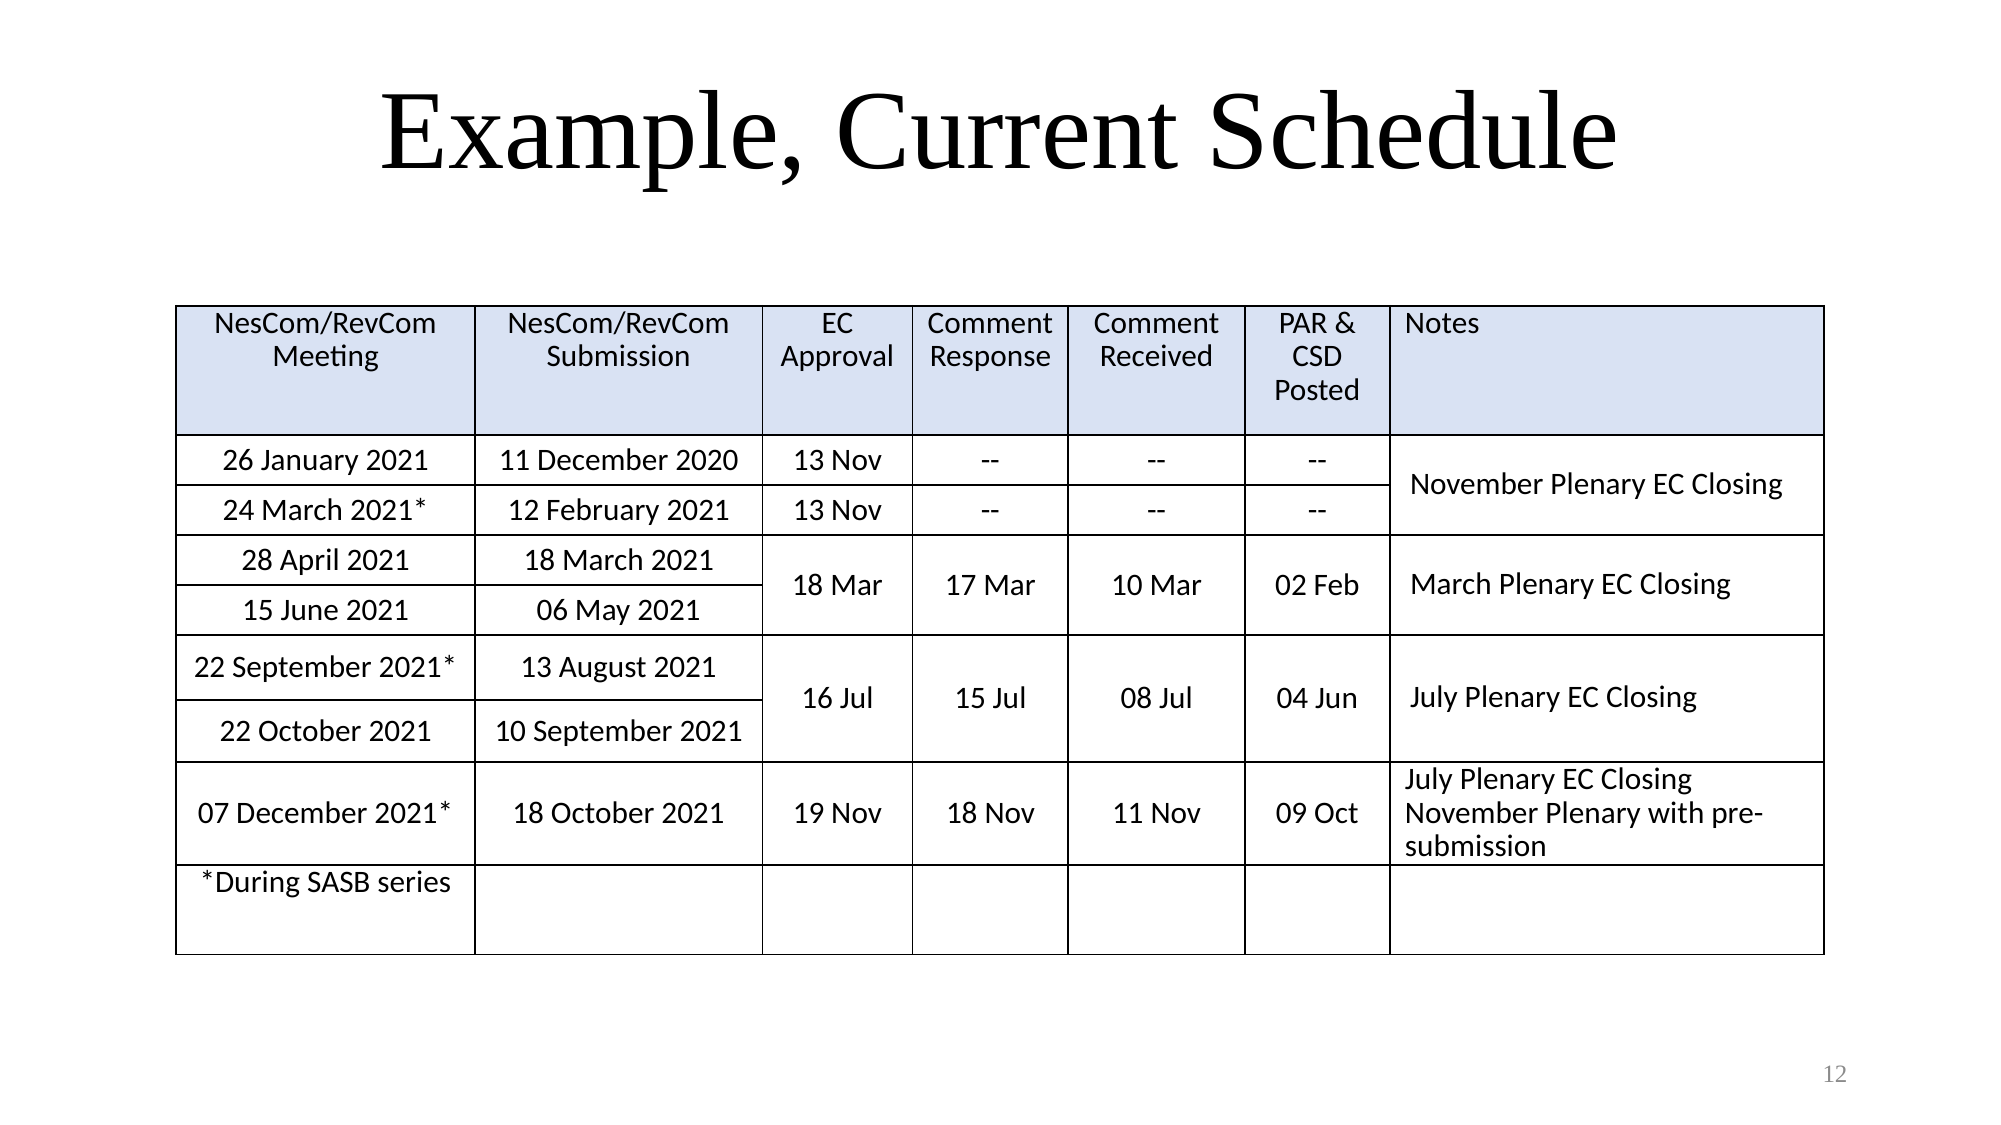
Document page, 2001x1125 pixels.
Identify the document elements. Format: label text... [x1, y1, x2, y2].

table_cell 18 Nov [913, 763, 1067, 864]
table_cell 28 April 2021 [177, 536, 474, 584]
table_header PAR & CSD Posted [1246, 307, 1389, 434]
title Example, Current Schedule [137, 47, 1863, 201]
table_cell 13 Nov [763, 436, 912, 484]
table_cell 18 March 2021 [476, 536, 762, 584]
table_cell 22 September 2021* [177, 636, 474, 699]
table_header Comment Response [913, 307, 1067, 434]
table_cell -- [913, 436, 1067, 484]
table_cell 24 March 2021* [177, 486, 474, 534]
table_cell March Plenary EC Closing [1391, 536, 1823, 634]
table_header NesCom/RevCom Meeting [177, 307, 474, 434]
table_cell 26 January 2021 [177, 436, 474, 484]
table_cell 07 December 2021* [177, 763, 474, 864]
table_cell 15 June 2021 [177, 586, 474, 634]
table_cell 04 Jun [1246, 636, 1389, 761]
table_cell 11 December 2020 [476, 436, 762, 484]
table_cell 18 Mar [763, 536, 912, 634]
table_cell 10 Mar [1069, 536, 1244, 634]
table_cell 13 Nov [763, 486, 912, 534]
table_header Comment Received [1069, 307, 1244, 434]
table_cell July Plenary EC Closing November Plenary with pre-submission [1391, 763, 1823, 864]
table_cell 11 Nov [1069, 763, 1244, 864]
table_cell 22 October 2021 [177, 701, 474, 761]
table_cell [476, 866, 762, 954]
table_cell [1246, 866, 1389, 954]
table_cell -- [913, 486, 1067, 534]
table_cell 02 Feb [1246, 536, 1389, 634]
table_cell 12 February 2021 [476, 486, 762, 534]
table_cell [1391, 866, 1823, 954]
table_cell -- [1069, 486, 1244, 534]
table_cell 08 Jul [1069, 636, 1244, 761]
table_cell 13 August 2021 [476, 636, 762, 699]
table_cell 15 Jul [913, 636, 1067, 761]
table_cell [763, 866, 912, 954]
table_cell *During SASB series [177, 866, 474, 954]
table_cell -- [1246, 436, 1389, 484]
table_cell [1069, 866, 1244, 954]
table_cell November Plenary EC Closing [1391, 436, 1823, 534]
table_cell July Plenary EC Closing [1391, 636, 1823, 761]
table_cell [913, 866, 1067, 954]
table_cell 19 Nov [763, 763, 912, 864]
table_cell 09 Oct [1246, 763, 1389, 864]
table_header Notes [1391, 307, 1823, 434]
table_cell 10 September 2021 [476, 701, 762, 761]
table_cell -- [1069, 436, 1244, 484]
table_cell 16 Jul [763, 636, 912, 761]
table_cell 06 May 2021 [476, 586, 762, 634]
table_cell -- [1246, 486, 1389, 534]
table_header NesCom/RevCom Submission [476, 307, 762, 434]
slide_number 12 [1412, 1042, 1863, 1103]
table_header EC Approval [763, 307, 912, 434]
table_cell 18 October 2021 [476, 763, 762, 864]
table_cell 17 Mar [913, 536, 1067, 634]
